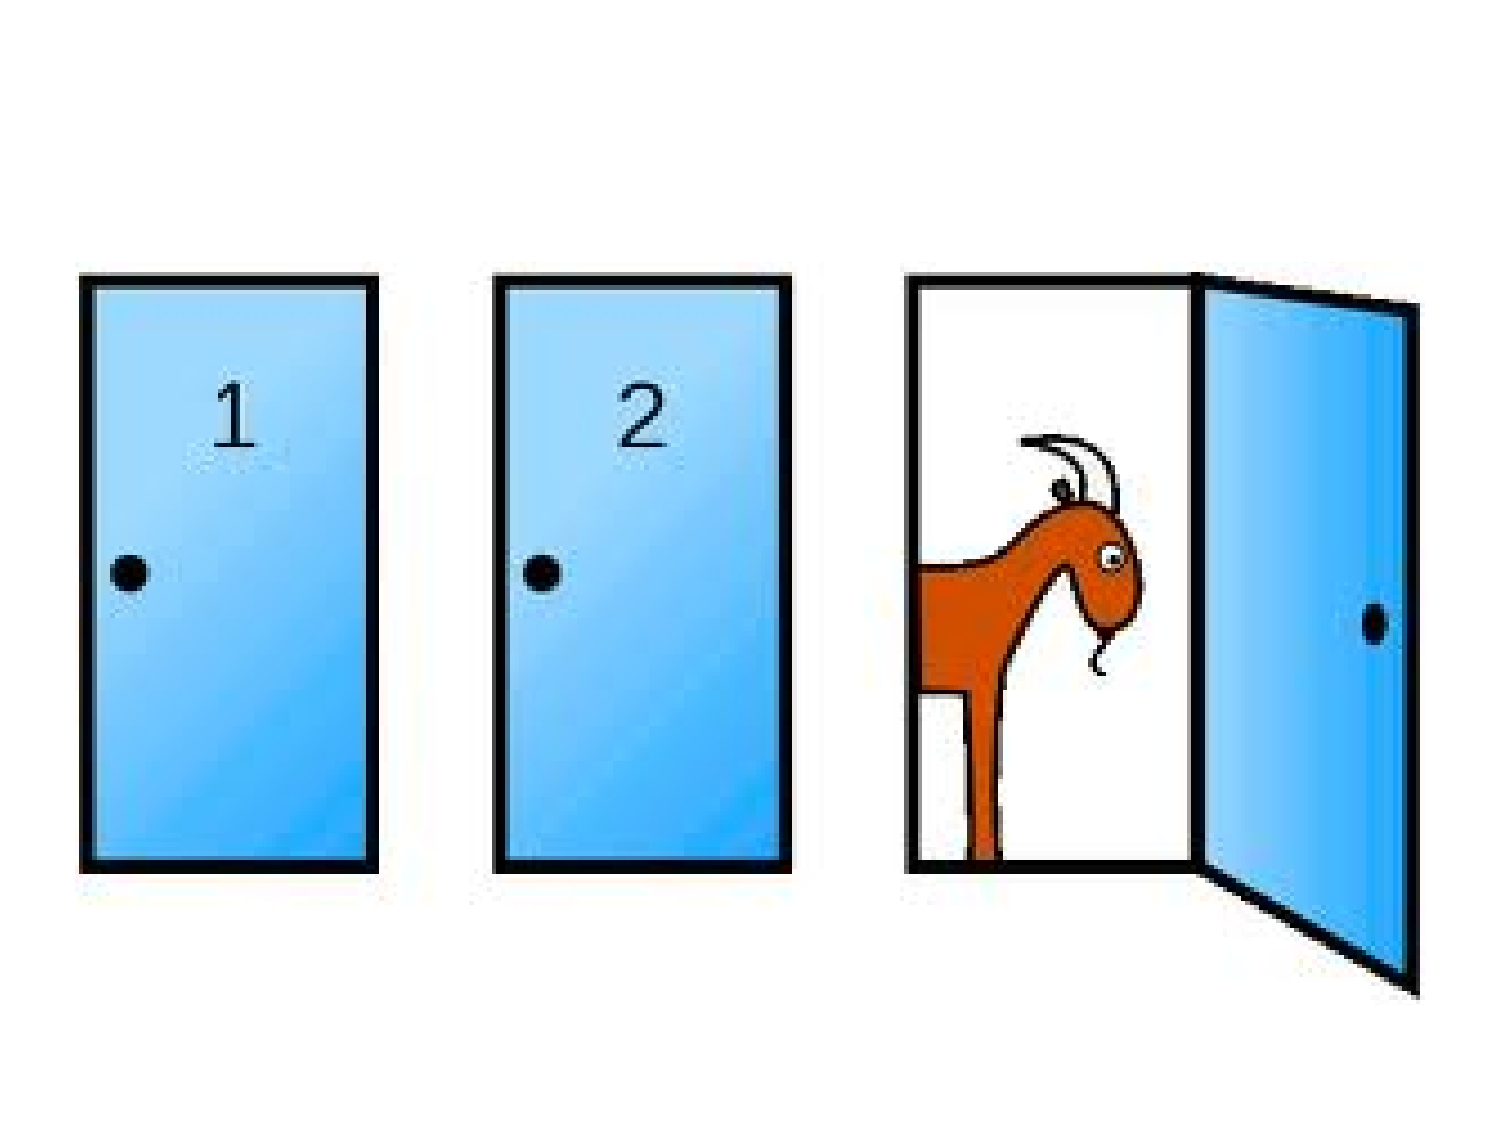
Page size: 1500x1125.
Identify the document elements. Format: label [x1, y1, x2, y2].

list [74, 262, 1426, 1006]
